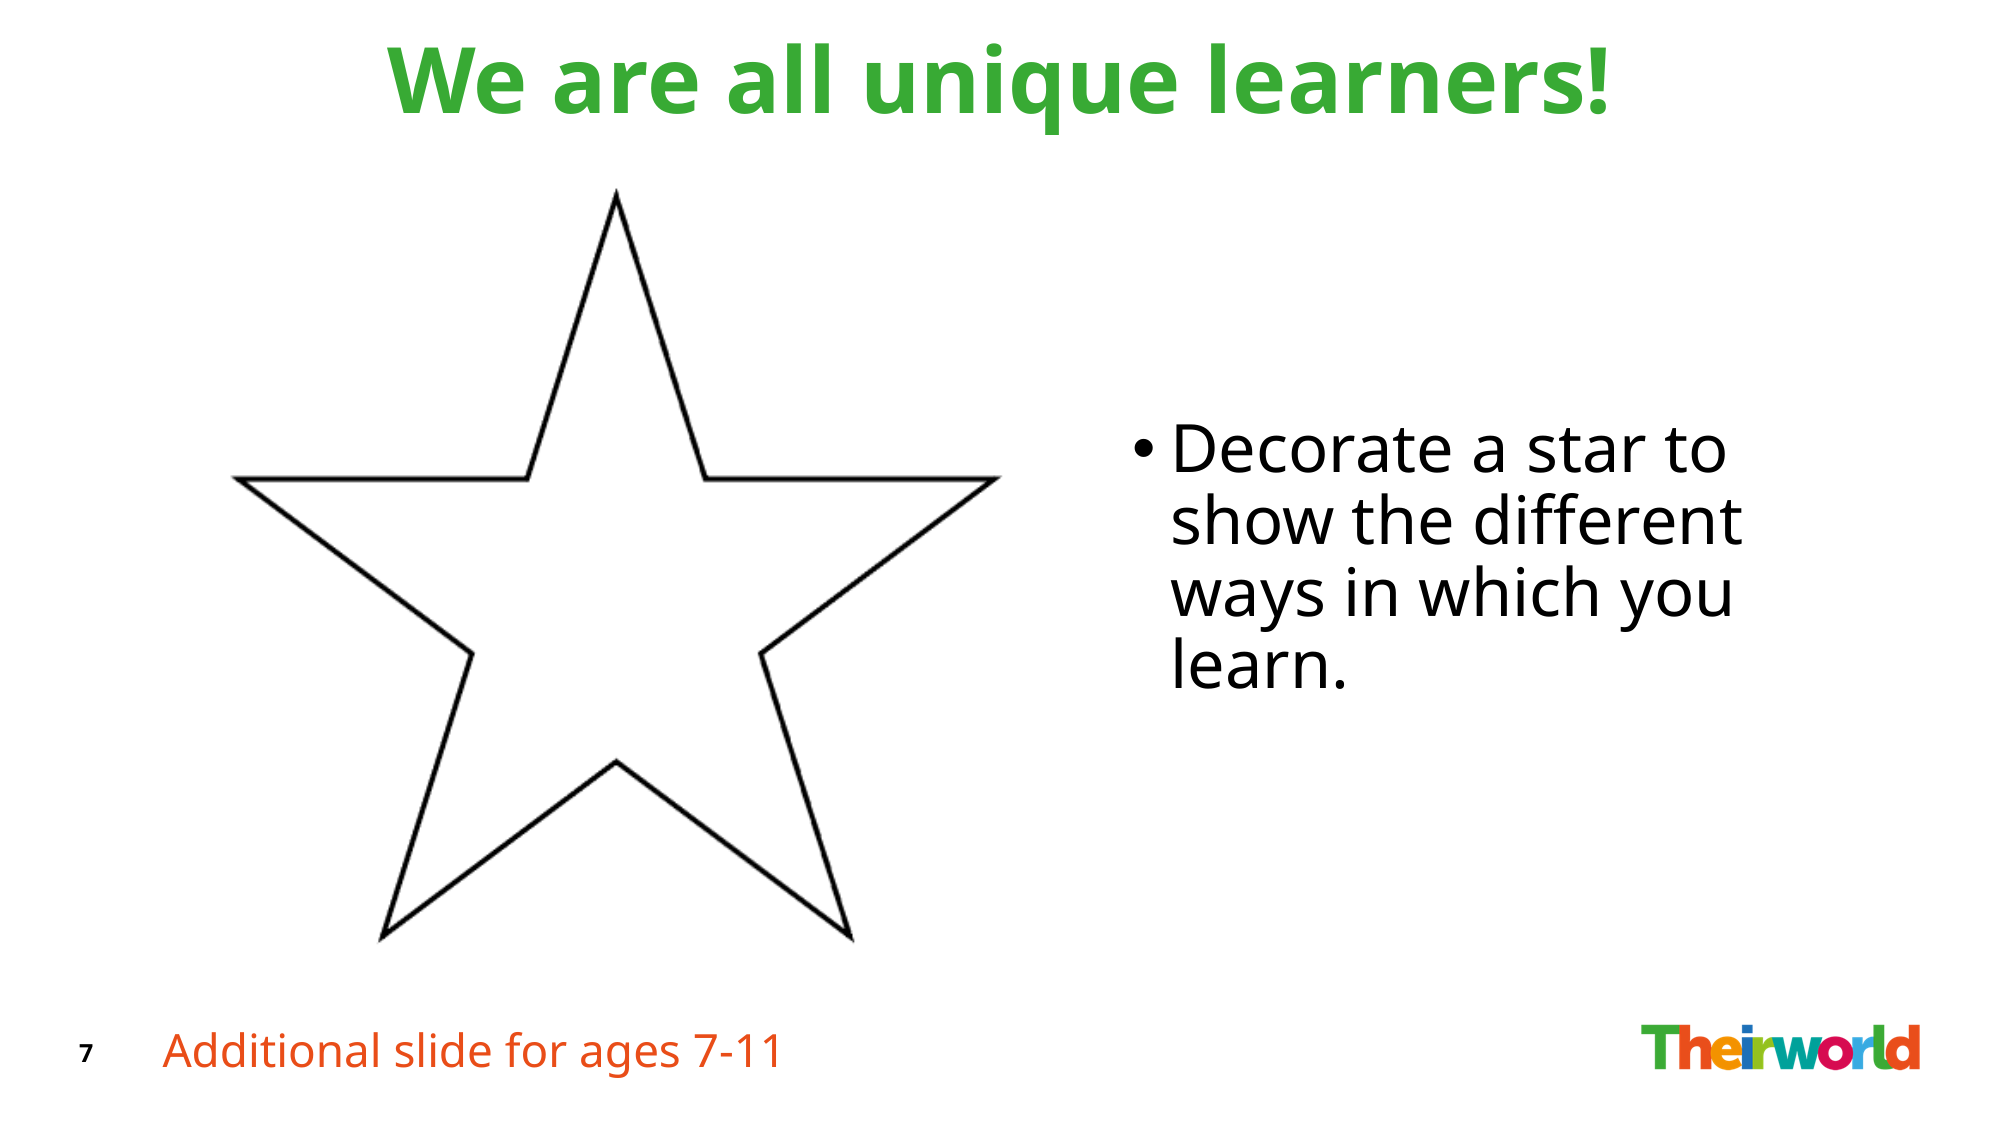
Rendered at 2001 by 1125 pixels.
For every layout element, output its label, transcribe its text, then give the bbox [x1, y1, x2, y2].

picture [1633, 1014, 1927, 1081]
title We are all unique learners! [99, 44, 1900, 233]
list Decorate a star to show the different ways in which you learn. [1132, 415, 1900, 715]
picture [188, 164, 1047, 965]
text_box Additional slide for ages 7-11 [147, 1014, 827, 1080]
slide_number 7 [79, 1023, 189, 1072]
